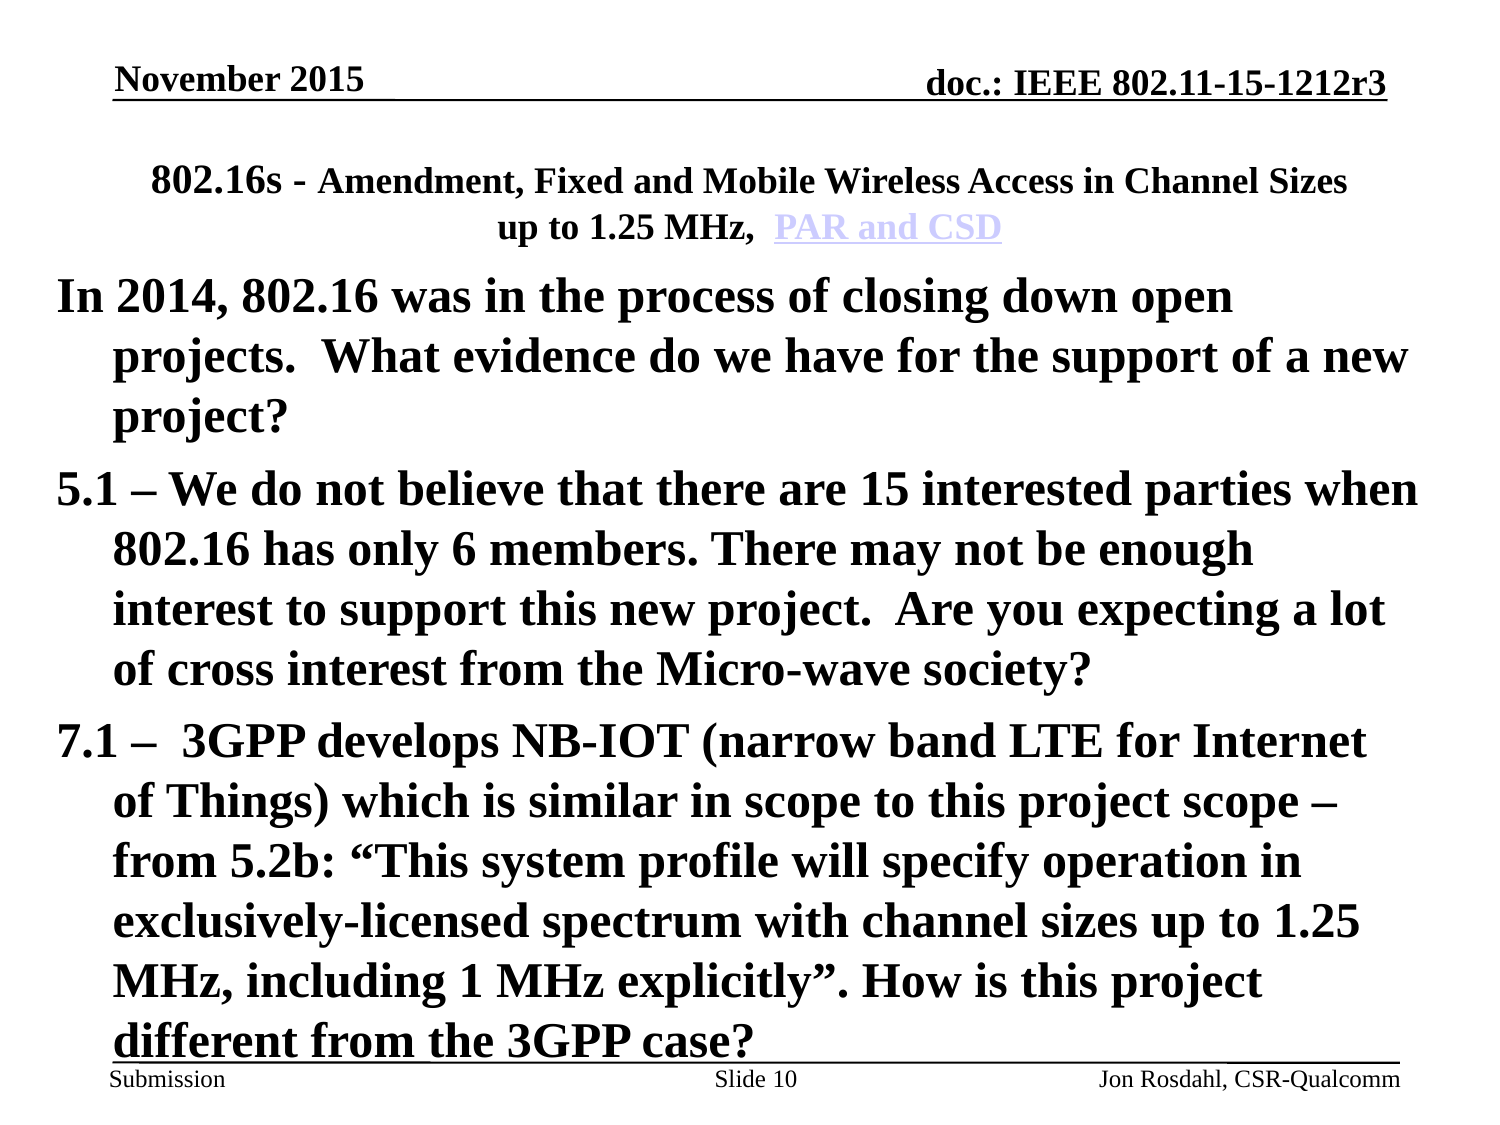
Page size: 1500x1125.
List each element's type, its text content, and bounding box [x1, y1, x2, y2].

slide_number Slide 10 [712, 1061, 800, 1123]
footer Jon Rosdahl, CSR-Qualcomm [878, 1061, 1402, 1093]
list In 2014, 802.16 was in the process of closing down open projects. What evidence do we have for the support of a new project? 5.1 – We do not believe that there are 15 interested parties when 802.16 has only 6 members. There may not be enough interest to support this new project. Are you expecting a lot of cross interest from the Micro-wave society? 7.1 – 3GPP develops NB-IOT (narrow band LTE for Internet of Things) which is similar in scope to this project scope – from 5.2b: “This system profile will specify operation in exclusively-licensed spectrum with channel sizes up to 1.25 MHz, including 1 MHz explicitly”. How is this project different from the 3GPP case? [41, 255, 1436, 1063]
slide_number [114, 54, 423, 100]
title 802.16s - Amendment, Fixed and Mobile Wireless Access in Channel Sizes up to 1.25 MHz, PAR and CSD [112, 112, 1388, 255]
